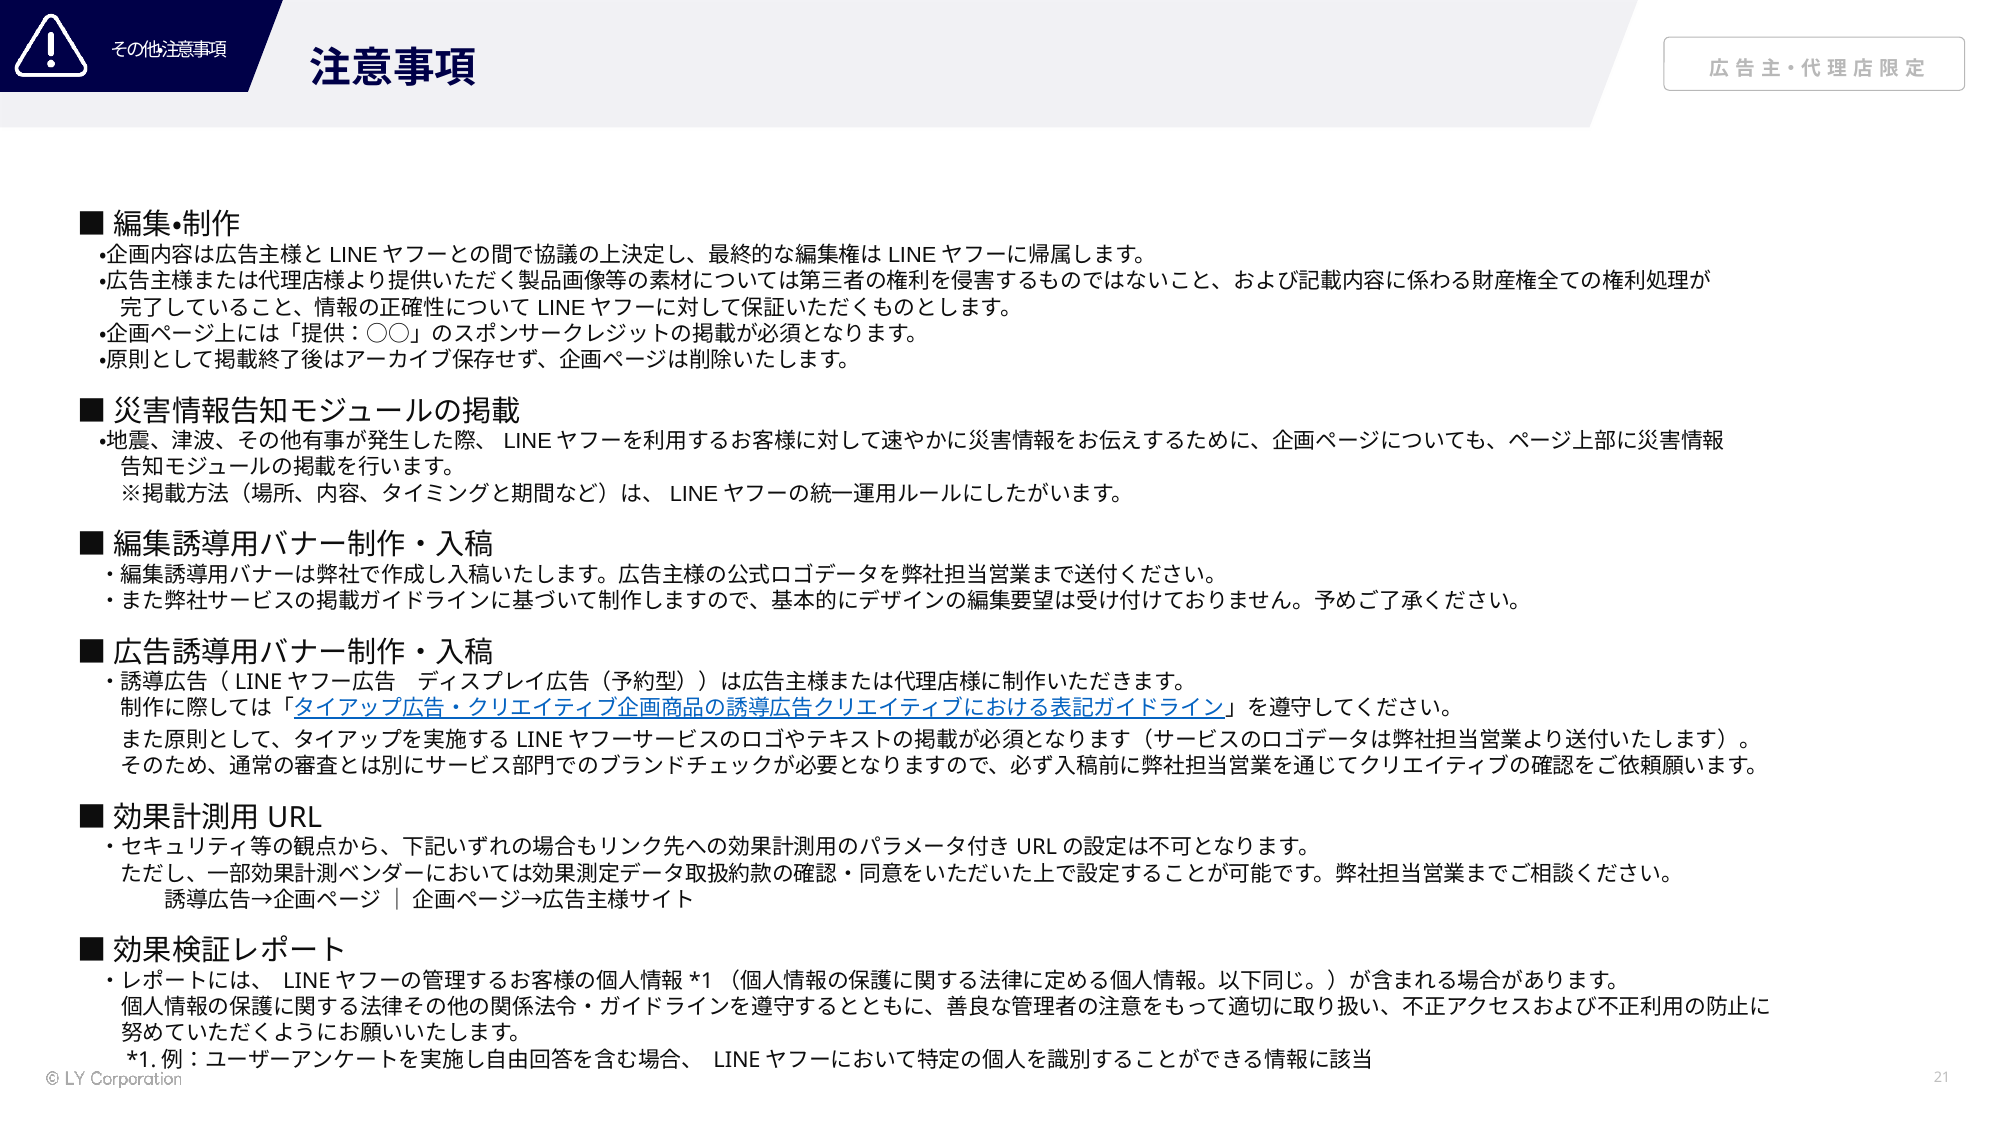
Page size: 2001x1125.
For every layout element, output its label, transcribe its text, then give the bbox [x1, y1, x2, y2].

text_box ■編集・制作 ・企画内容は広告主様とLINEヤフーとの間で協議の上決定し、最終的な編集権はLINEヤフーに帰属します。 ・広告主様または代理店様より提供いただく製品画像等の素材については第三者の権利を侵害するものではないこと、および記載内容に係わる財産権全ての権利処理が 完了していること、情報の正確性についてLINEヤフーに対して保証いただくものとします。 ・企画ページ上には「提供：○○」のスポンサークレジットの掲載が必須となります。 ・原則として掲載終了後はアーカイブ保存せず、企画ページは削除いたします。 ■災害情報告知モジュールの掲載 ・地震、津波、その他有事が発生した際、LINEヤフーを利用するお客様に対して速やかに災害情報をお伝えするために、企画ページについても、ページ上部に災害情報 告知モジュールの掲載を行います。 ※掲載方法（場所、内容、タイミングと期間など）は、LINEヤフーの統一運用ルールにしたがいます。 ■編集誘導用バナー制作・入稿 ・編集誘導用バナーは弊社で作成し入稿いたします。広告主様の公式ロゴデータを弊社担当営業まで送付ください。 ・また弊社サービスの掲載ガイドラインに基づいて制作しますので、基本的にデザインの編集要望は受け付けておりません。予めご了承ください。 ■広告誘導用バナー制作・入稿 ・誘導広告（LINEヤフー広告 ディスプレイ広告（予約型））は広告主様または代理店様に制作いただきます。 制作に際しては「タイアップ広告・クリエイティブ企画商品の誘導広告クリエイティブにおける表記ガイドライン」を遵守してください。 また原則として、タイアップを実施するLINEヤフーサービスのロゴやテキストの掲載が必須となります（サービスのロゴデータは弊社担当営業より送付いたします）。 そのため、通常の審査とは別にサービス部門でのブランドチェックが必要となりますので、必ず入稿前に弊社担当営業を通じてクリエイティブの確認をご依頼願います。 ■効果計測用URL ・セキュリティ等の観点から、下記いずれの場合もリンク先への効果計測用のパラメータ付きURLの設定は不可となります。 ただし、一部効果計測ベンダーにおいては効果測定データ取扱約款の確認・同意をいただいた上で設定することが可能です。弊社担当営業までご相談ください。 誘導広告→企画ページ ｜ 企画ページ→広告主様サイト ■効果検証レポート ・レポートには、 LINEヤフーの管理するお客様の個人情報*1（個人情報の保護に関する法律に定める個人情報。以下同じ。）が含まれる場合があります。 個人情報の保護に関する法律その他の関係法令・ガイドラインを遵守するとともに、善良な管理者の注意をもって適切に取り扱い、不正アクセスおよび不正利用の防止に 努めていただくようにお願いいたします。 *1.例：ユーザーアンケートを実施し自由回答を含む場合、 LINEヤフーにおいて特定の個人を識別することができる情報に該当 [62, 198, 1922, 1065]
list 注意事項 [309, 41, 1645, 97]
picture [8, 4, 92, 88]
picture [46, 1071, 181, 1088]
text_box その他・注意事項 [97, 13, 240, 81]
